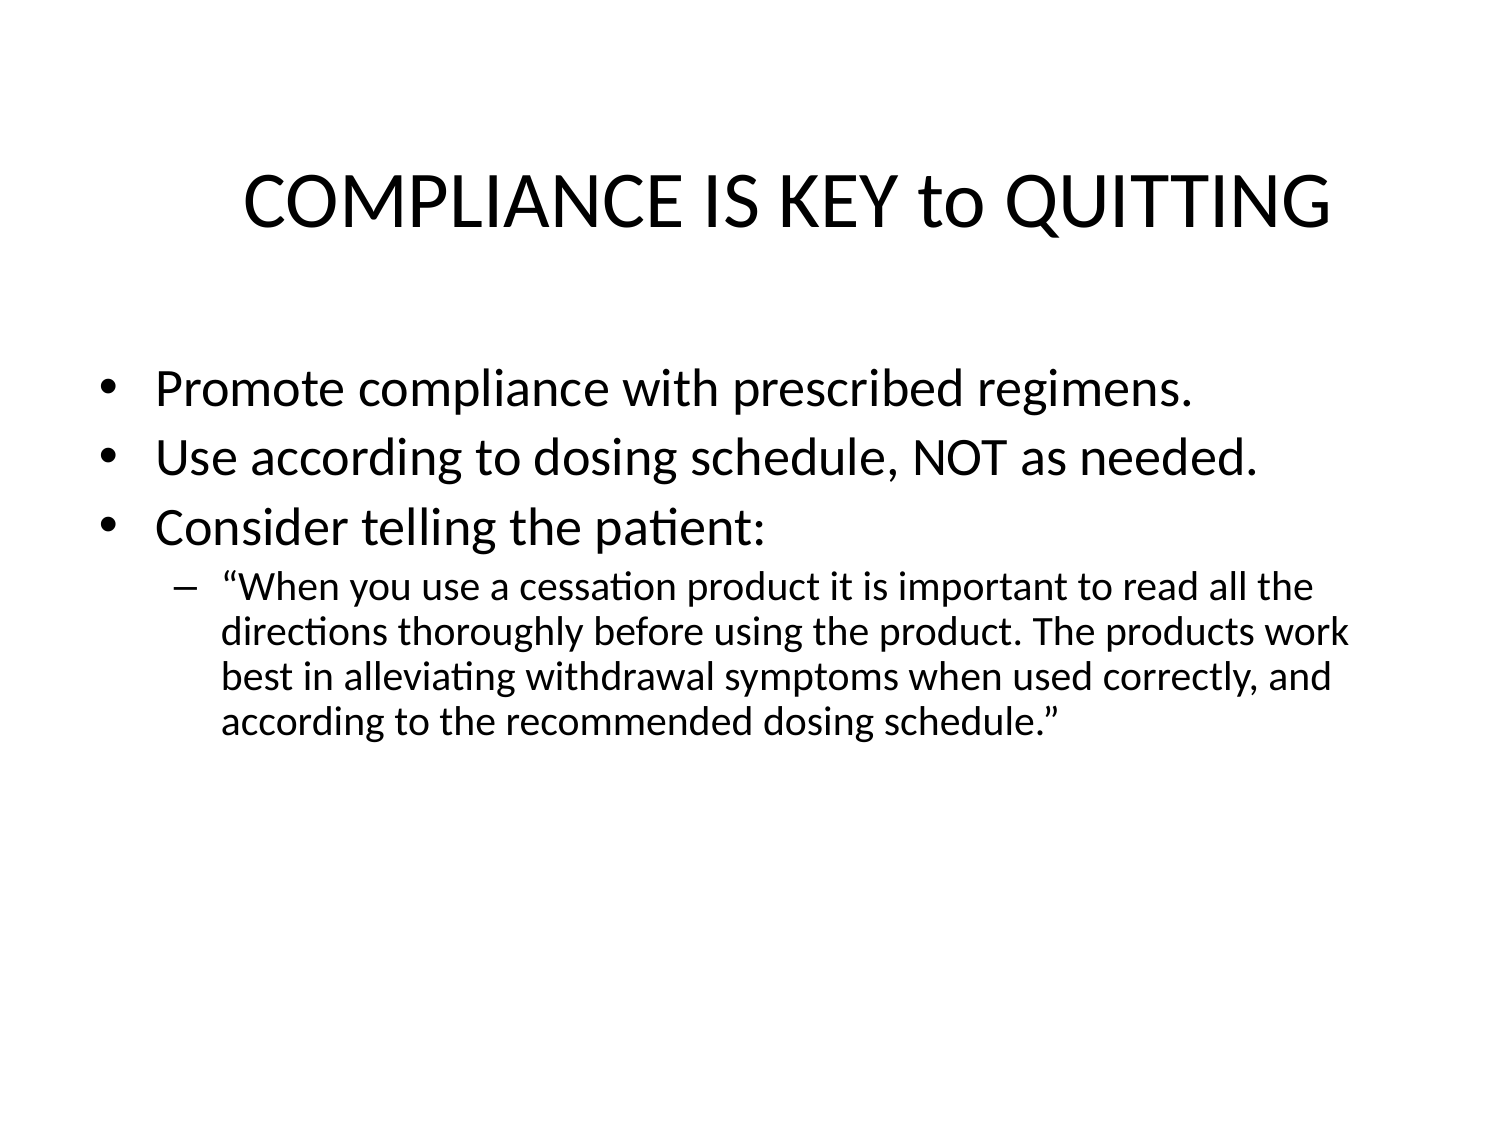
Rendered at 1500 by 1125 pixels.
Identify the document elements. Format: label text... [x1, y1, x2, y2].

title COMPLIANCE IS KEY to QUITTING [192, 101, 1386, 289]
list Promote compliance with prescribed regimens. Use according to dosing schedule, NOT as needed. Consider telling the patient: “When you use a cessation product it is important to read all the directions thoroughly before using the product. The products work best in alleviating withdrawal symptoms when used correctly, and according to the recommended dosing schedule.” [83, 352, 1384, 1009]
